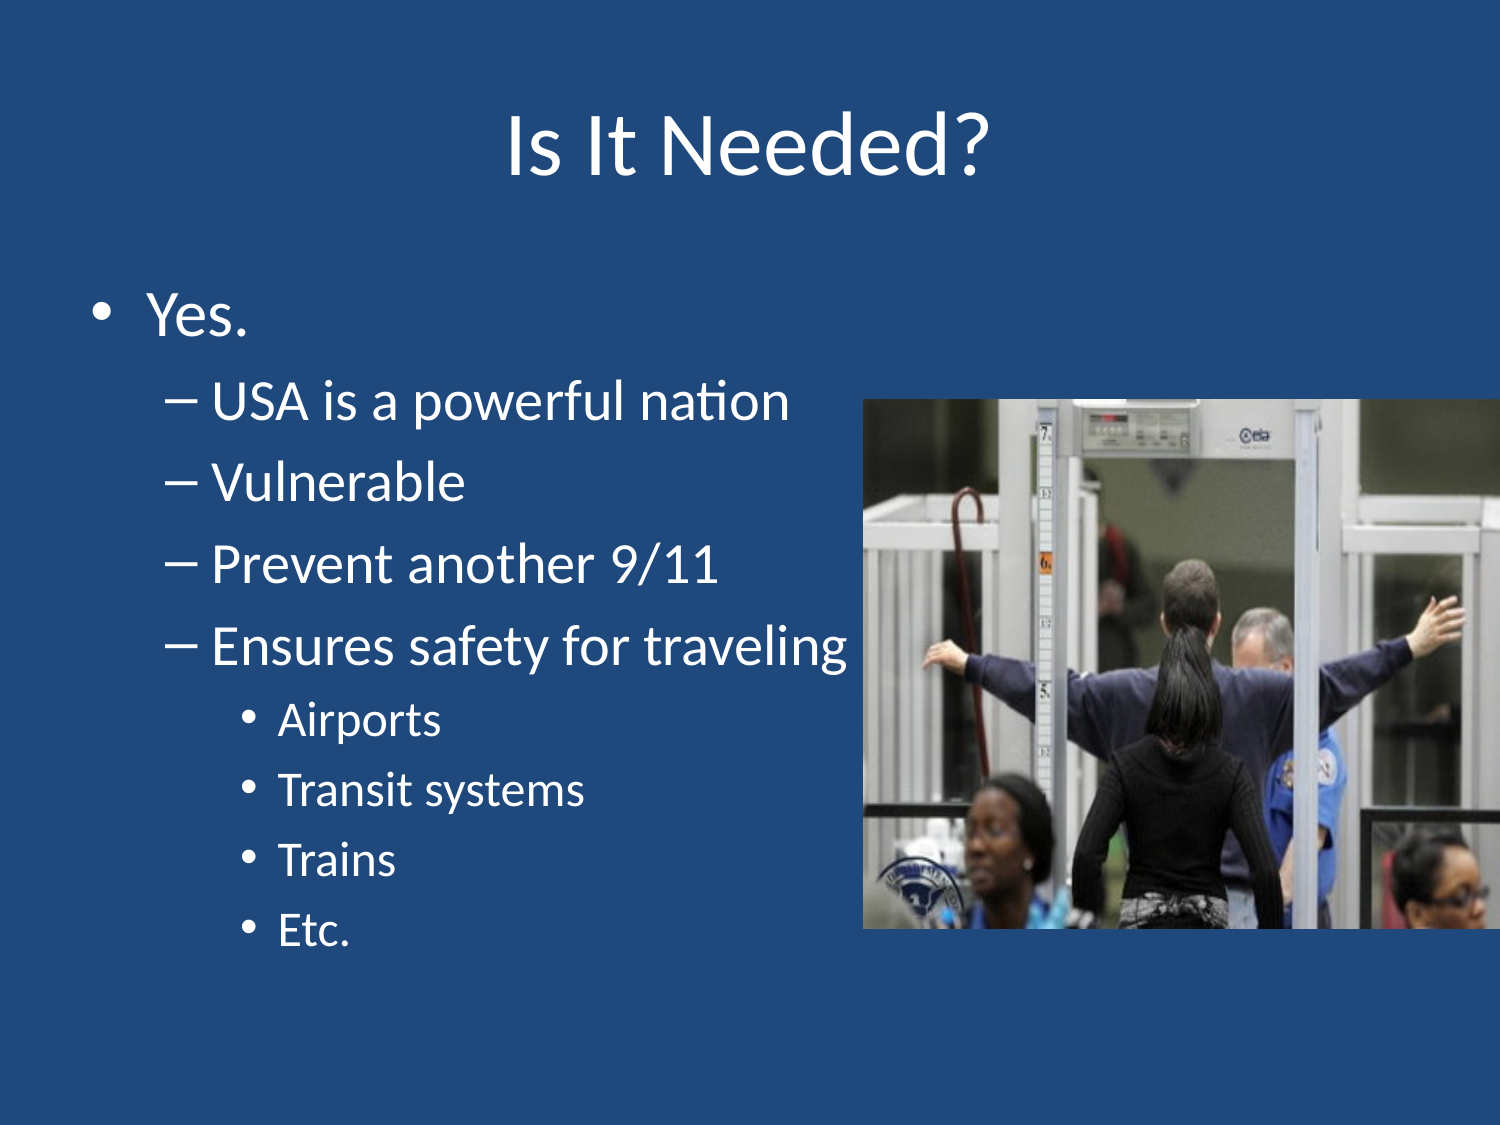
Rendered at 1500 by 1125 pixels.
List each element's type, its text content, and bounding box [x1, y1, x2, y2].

picture [862, 399, 1500, 929]
title Is It Needed? [75, 45, 1425, 233]
list Yes. USA is a powerful nation Vulnerable Prevent another 9/11 Ensures safety for traveling Airports Transit systems Trains Etc. [75, 262, 1425, 1005]
